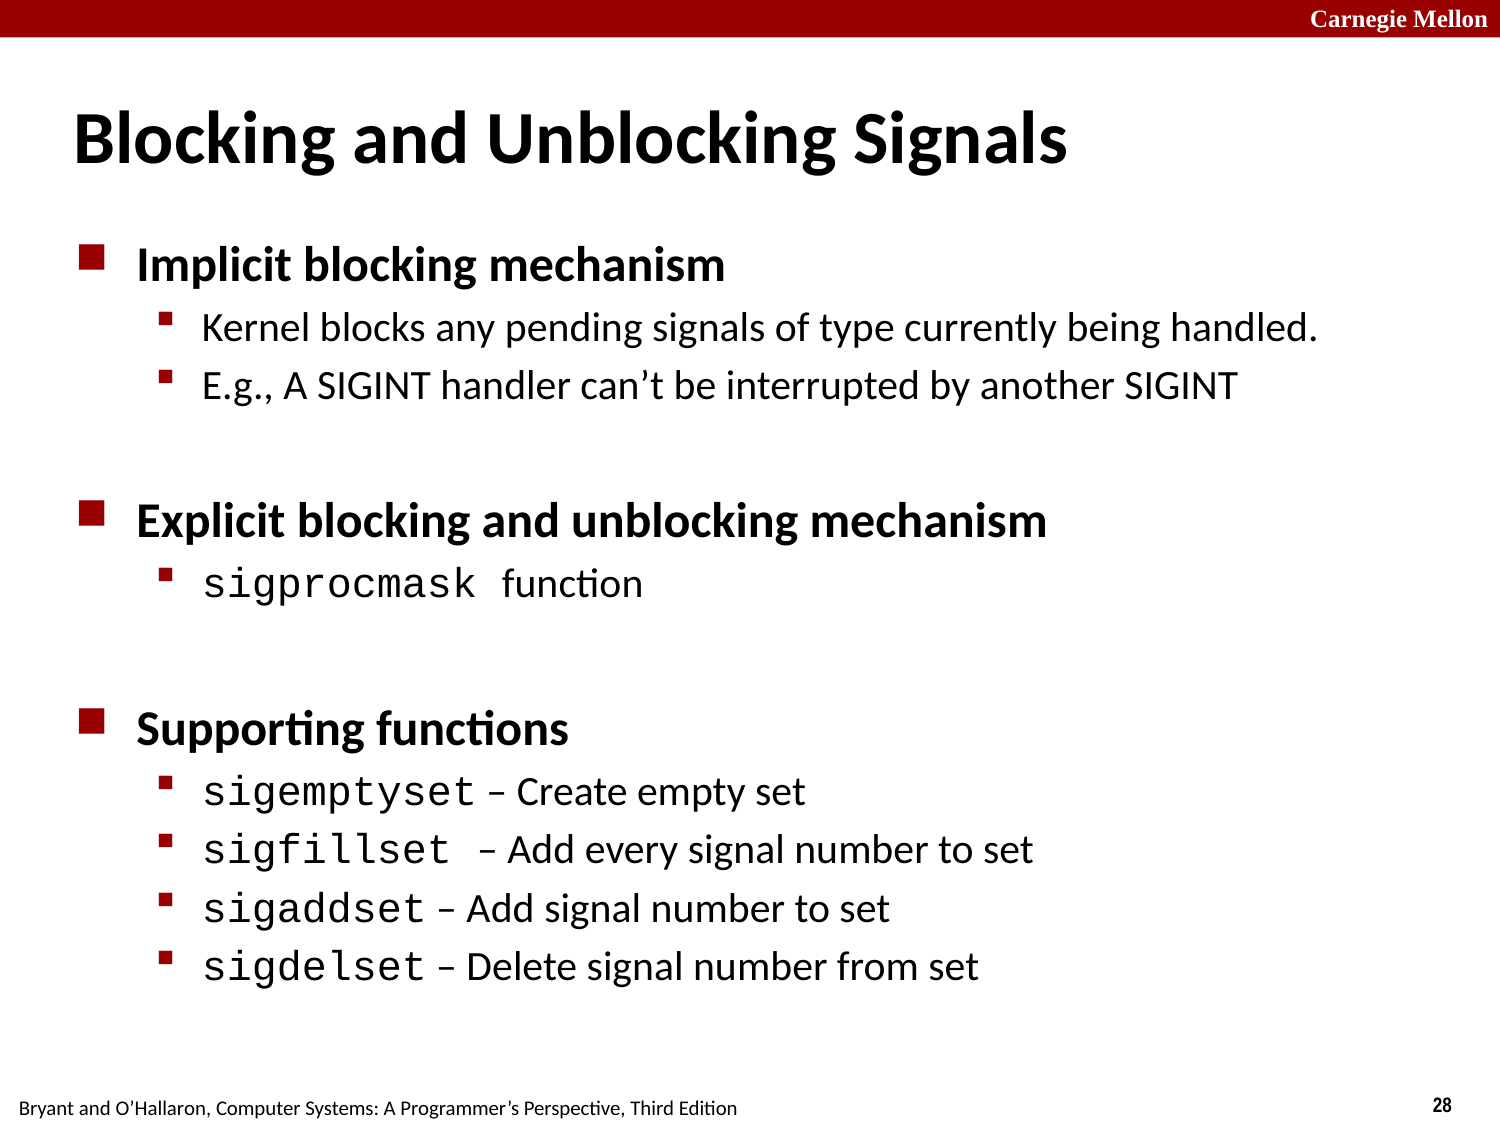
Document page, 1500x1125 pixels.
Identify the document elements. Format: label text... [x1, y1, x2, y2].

title Blocking and Unblocking Signals [58, 71, 1305, 197]
list Implicit blocking mechanism Kernel blocks any pending signals of type currently being handled. E.g., A SIGINT handler can’t be interrupted by another SIGINT Explicit blocking and unblocking mechanism sigprocmask function Supporting functions sigemptyset – Create empty set sigfillset – Add every signal number to set sigaddset – Add signal number to set sigdelset – Delete signal number from set [64, 223, 1361, 1040]
